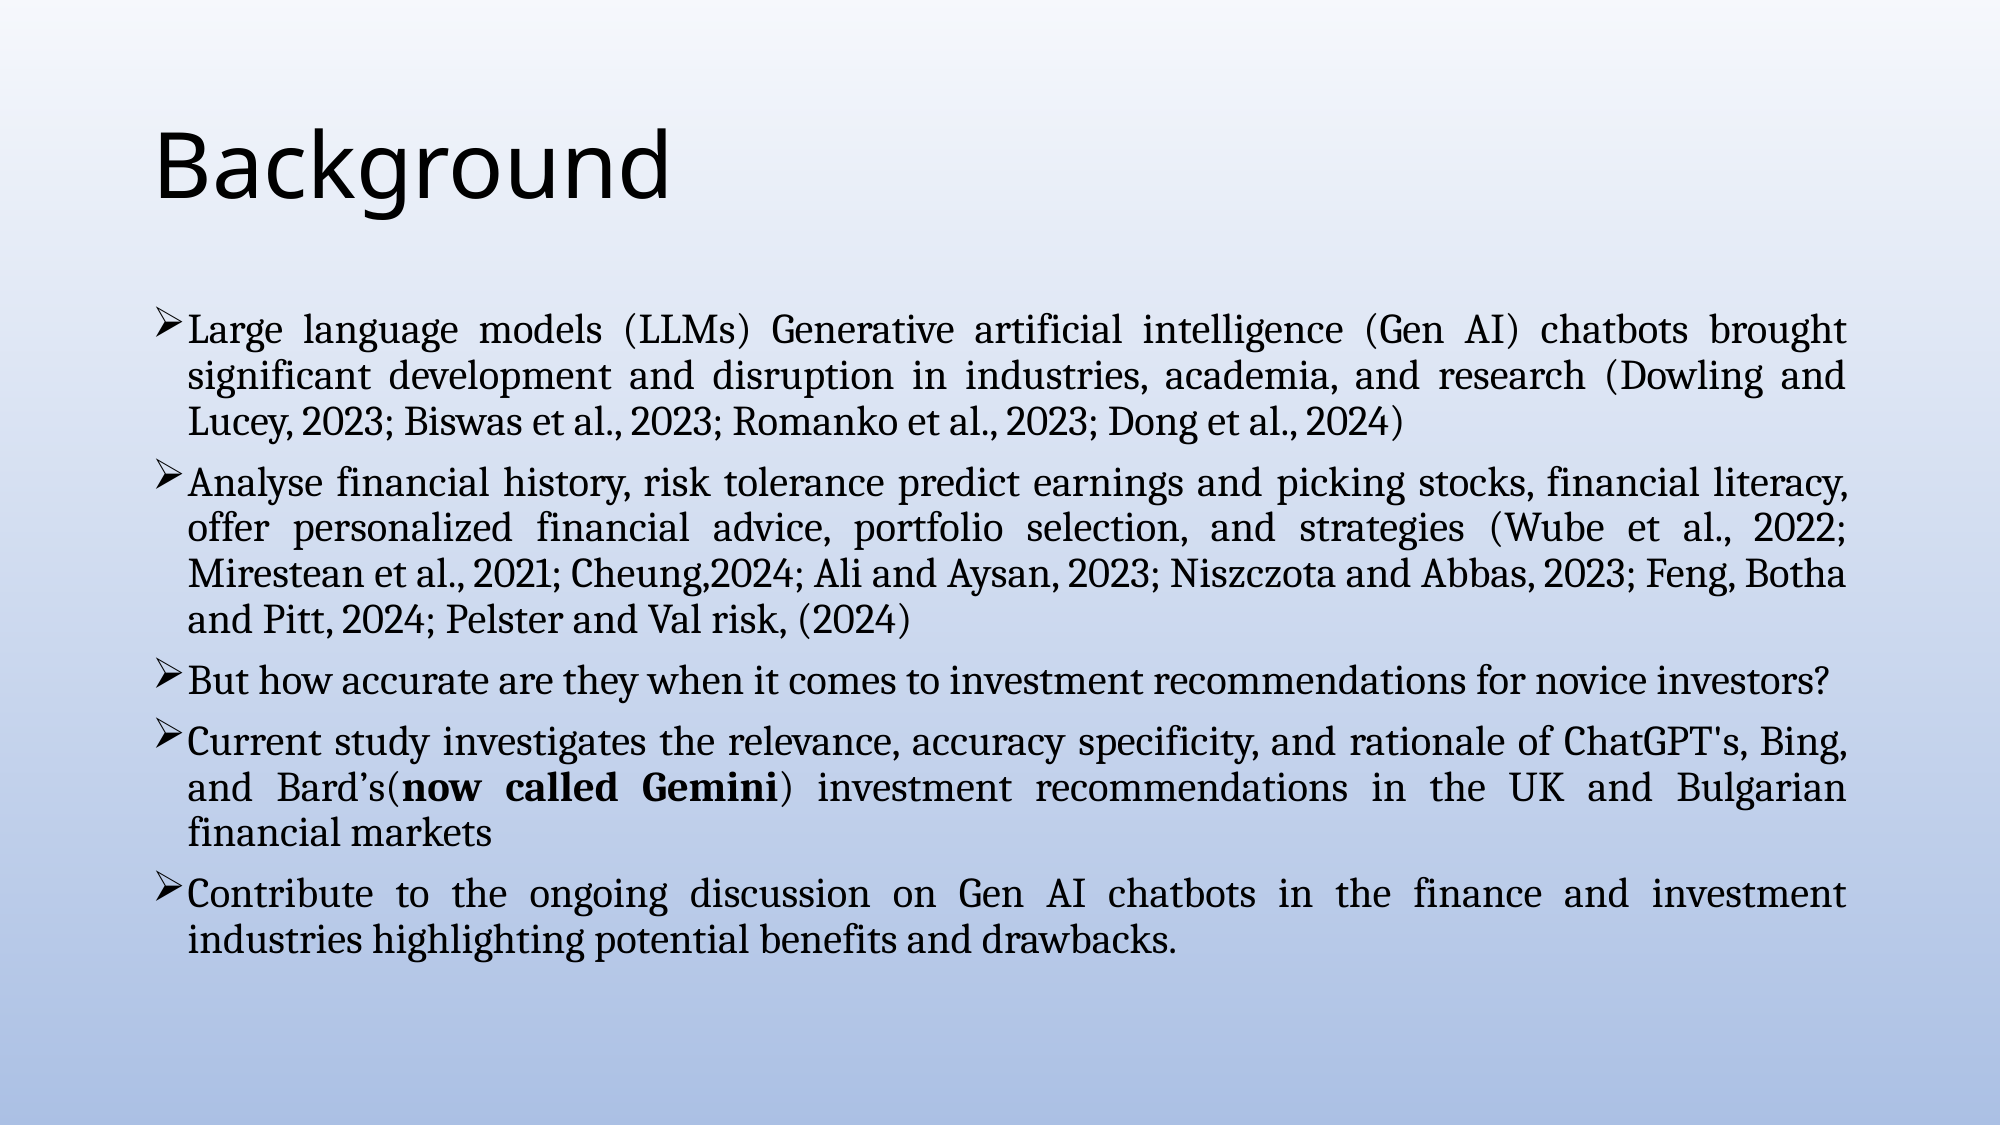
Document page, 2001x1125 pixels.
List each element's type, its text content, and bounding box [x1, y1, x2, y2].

list Large language models (LLMs) Generative artificial intelligence (Gen AI) chatbots brought significant development and disruption in industries, academia, and research (Dowling and Lucey, 2023; Biswas et al., 2023; Romanko et al., 2023; Dong et al., 2024) Analyse financial history, risk tolerance predict earnings and picking stocks, financial literacy, offer personalized financial advice, portfolio selection, and strategies (Wube et al., 2022; Mirestean et al., 2021; Cheung,2024; Ali and Aysan, 2023; Niszczota and Abbas, 2023; Feng, Botha and Pitt, 2024; Pelster and Val risk, (2024) But how accurate are they when it comes to investment recommendations for novice investors? Current study investigates the relevance, accuracy specificity, and rationale of ChatGPT's, Bing, and Bard’s(now called Gemini) investment recommendations in the UK and Bulgarian financial markets Contribute to the ongoing discussion on Gen AI chatbots in the finance and investment industries highlighting potential benefits and drawbacks. [137, 299, 1863, 1014]
title Background [137, 59, 1863, 278]
